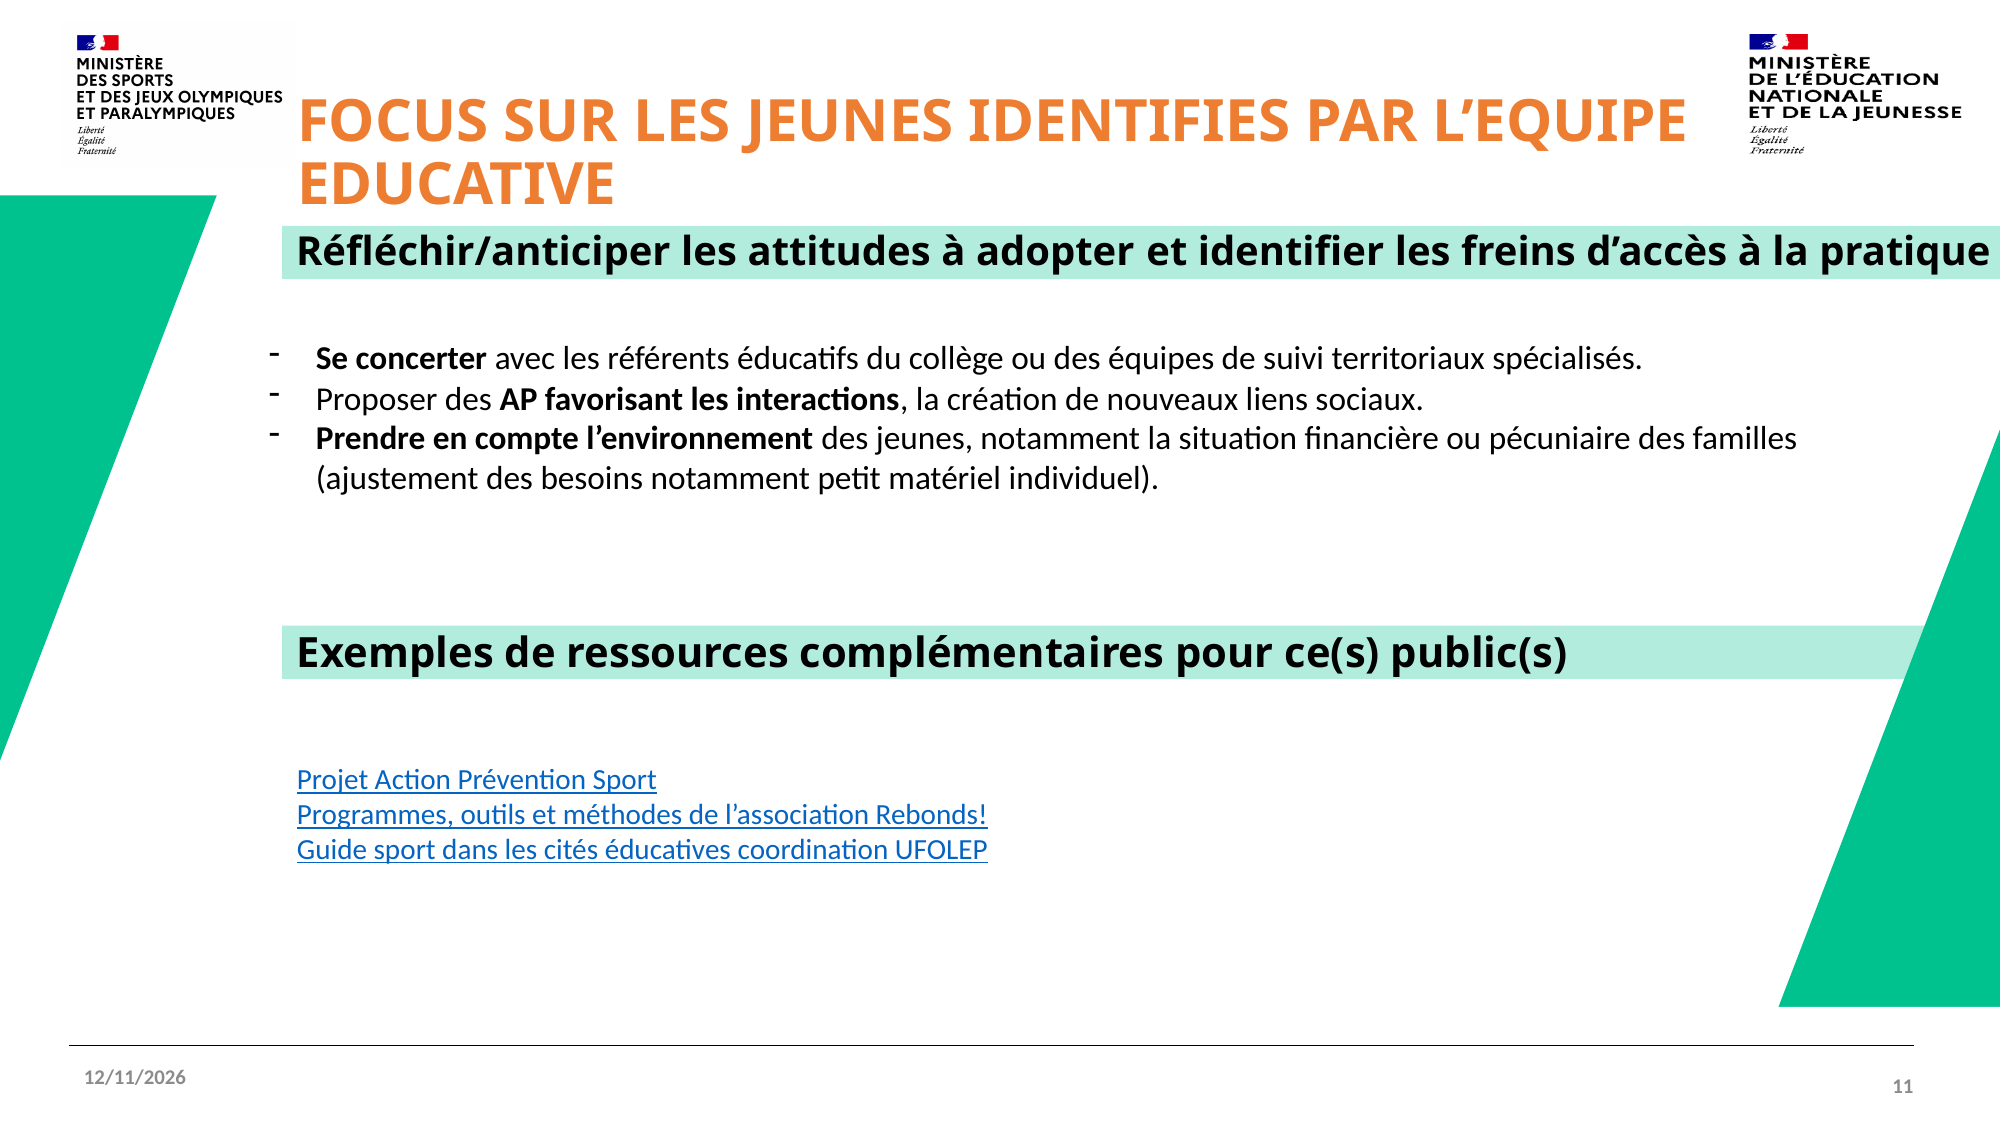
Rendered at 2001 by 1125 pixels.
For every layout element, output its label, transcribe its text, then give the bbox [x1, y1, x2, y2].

text_box Exemples de ressources complémentaires pour ce(s) public(s) [282, 625, 1986, 679]
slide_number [69, 1046, 519, 1107]
title FOCUS sur les Jeunes IDENTIFIES PAR L’EQUIPE EDUCATIVE [282, 80, 1846, 225]
text_box Se concerter avec les référents éducatifs du collège ou des équipes de suivi territoriaux spécialisés. Proposer des AP favorisant les interactions, la création de nouveaux liens sociaux. Prendre en compte l’environnement des jeunes, notamment la situation financière ou pécuniaire des familles (ajustement des besoins notamment petit matériel individuel). [254, 329, 1830, 549]
picture [62, 20, 297, 169]
text_box Réfléchir/anticiper les attitudes à adopter et identifier les freins d’accès à la pratique [282, 225, 2000, 279]
picture [1749, 34, 1963, 155]
slide_number 11 [1618, 1046, 1914, 1125]
text_box Projet Action Prévention Sport Programmes, outils et méthodes de l’association Rebonds! Guide sport dans les cités éducatives coordination UFOLEP [282, 753, 1951, 913]
